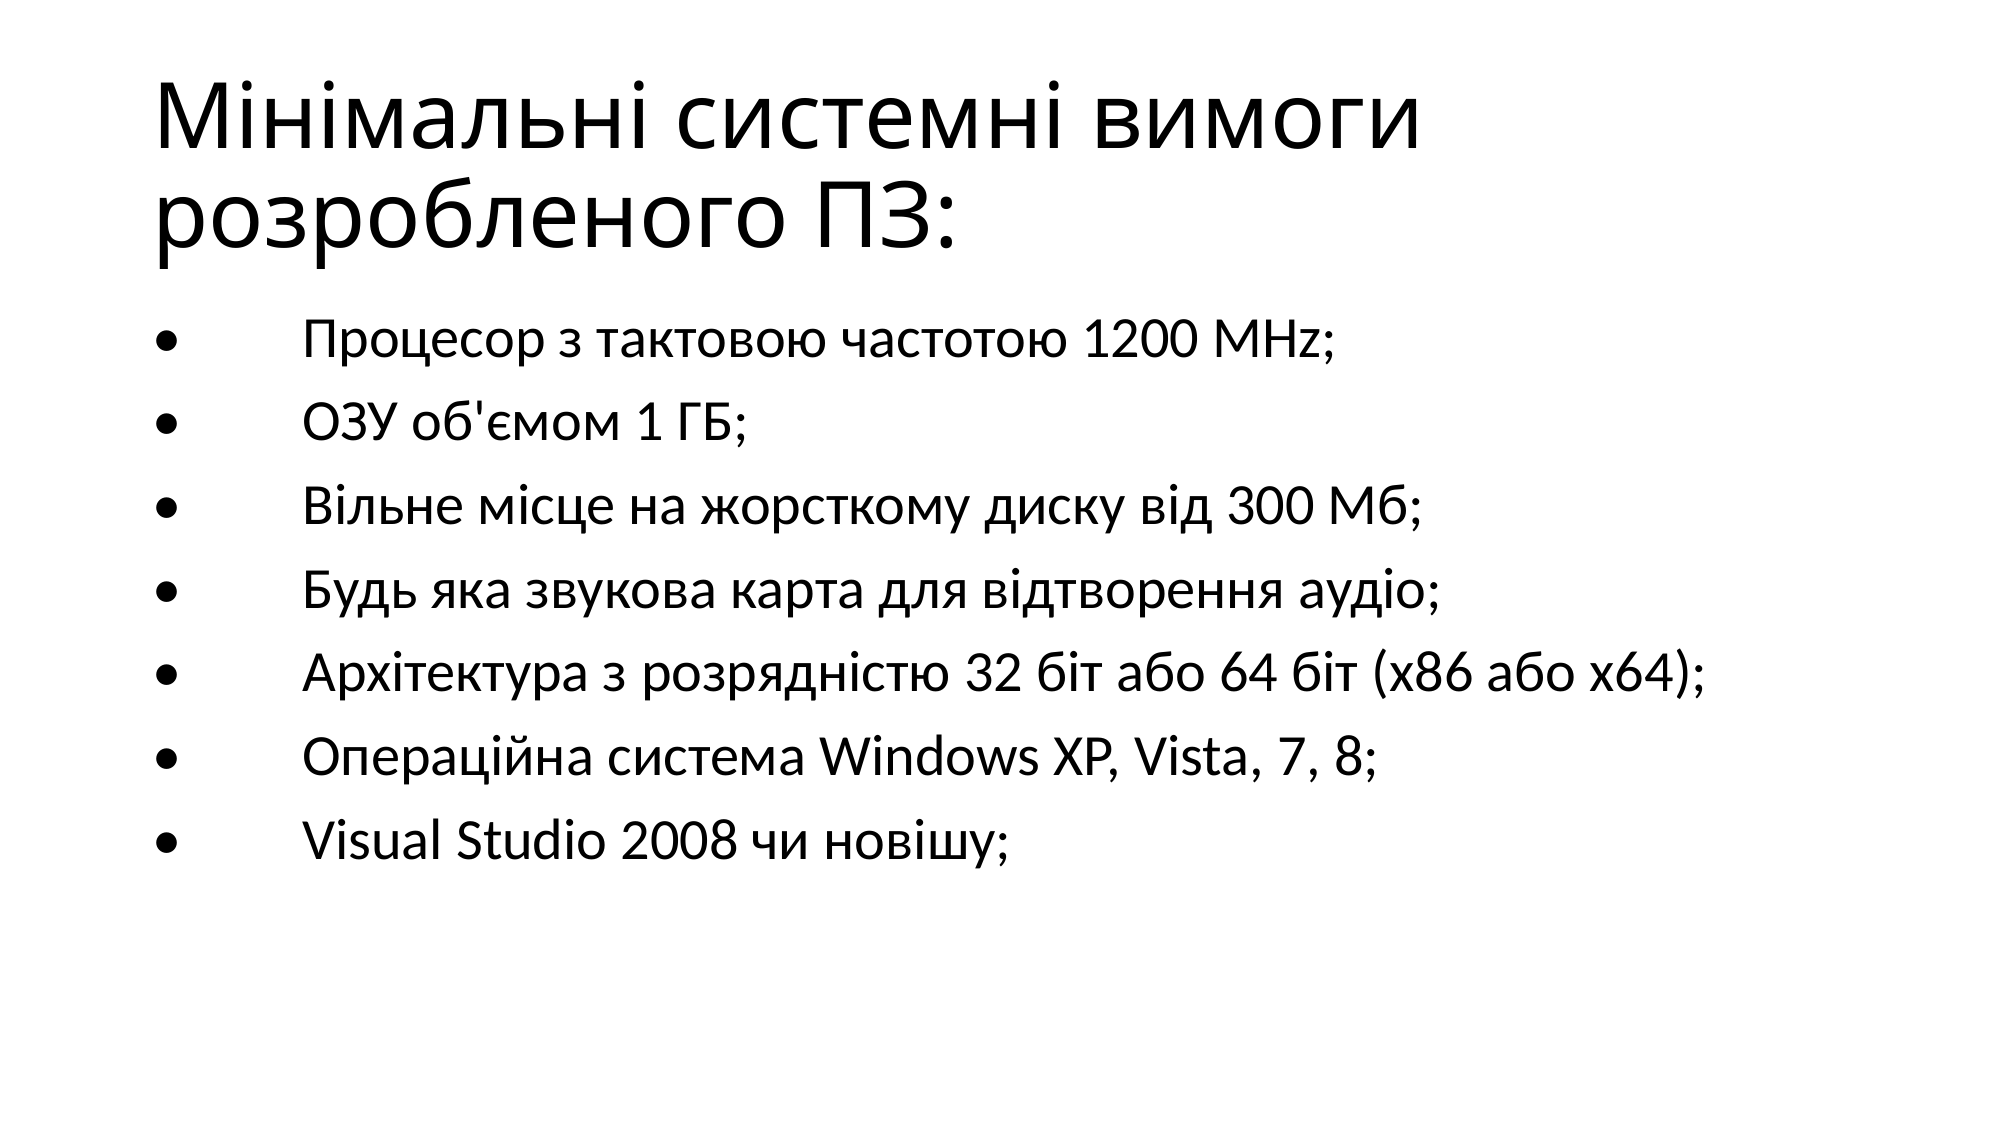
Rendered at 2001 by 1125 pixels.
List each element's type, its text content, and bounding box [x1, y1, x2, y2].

title Мінімальні системні вимоги розробленого ПЗ: [137, 59, 1863, 278]
list • Процесор з тактовою частотою 1200 MHz; • ОЗУ об'ємом 1 ГБ; • Вільне місце на жорсткому диску від 300 Мб; • Будь яка звукова карта для відтворення аудіо; • Архітектура з розрядністю 32 біт або 64 біт (x86 або x64); • Операційна система Windows XP, Vista, 7, 8; • Visual Studio 2008 чи новішу; [137, 299, 1863, 1014]
